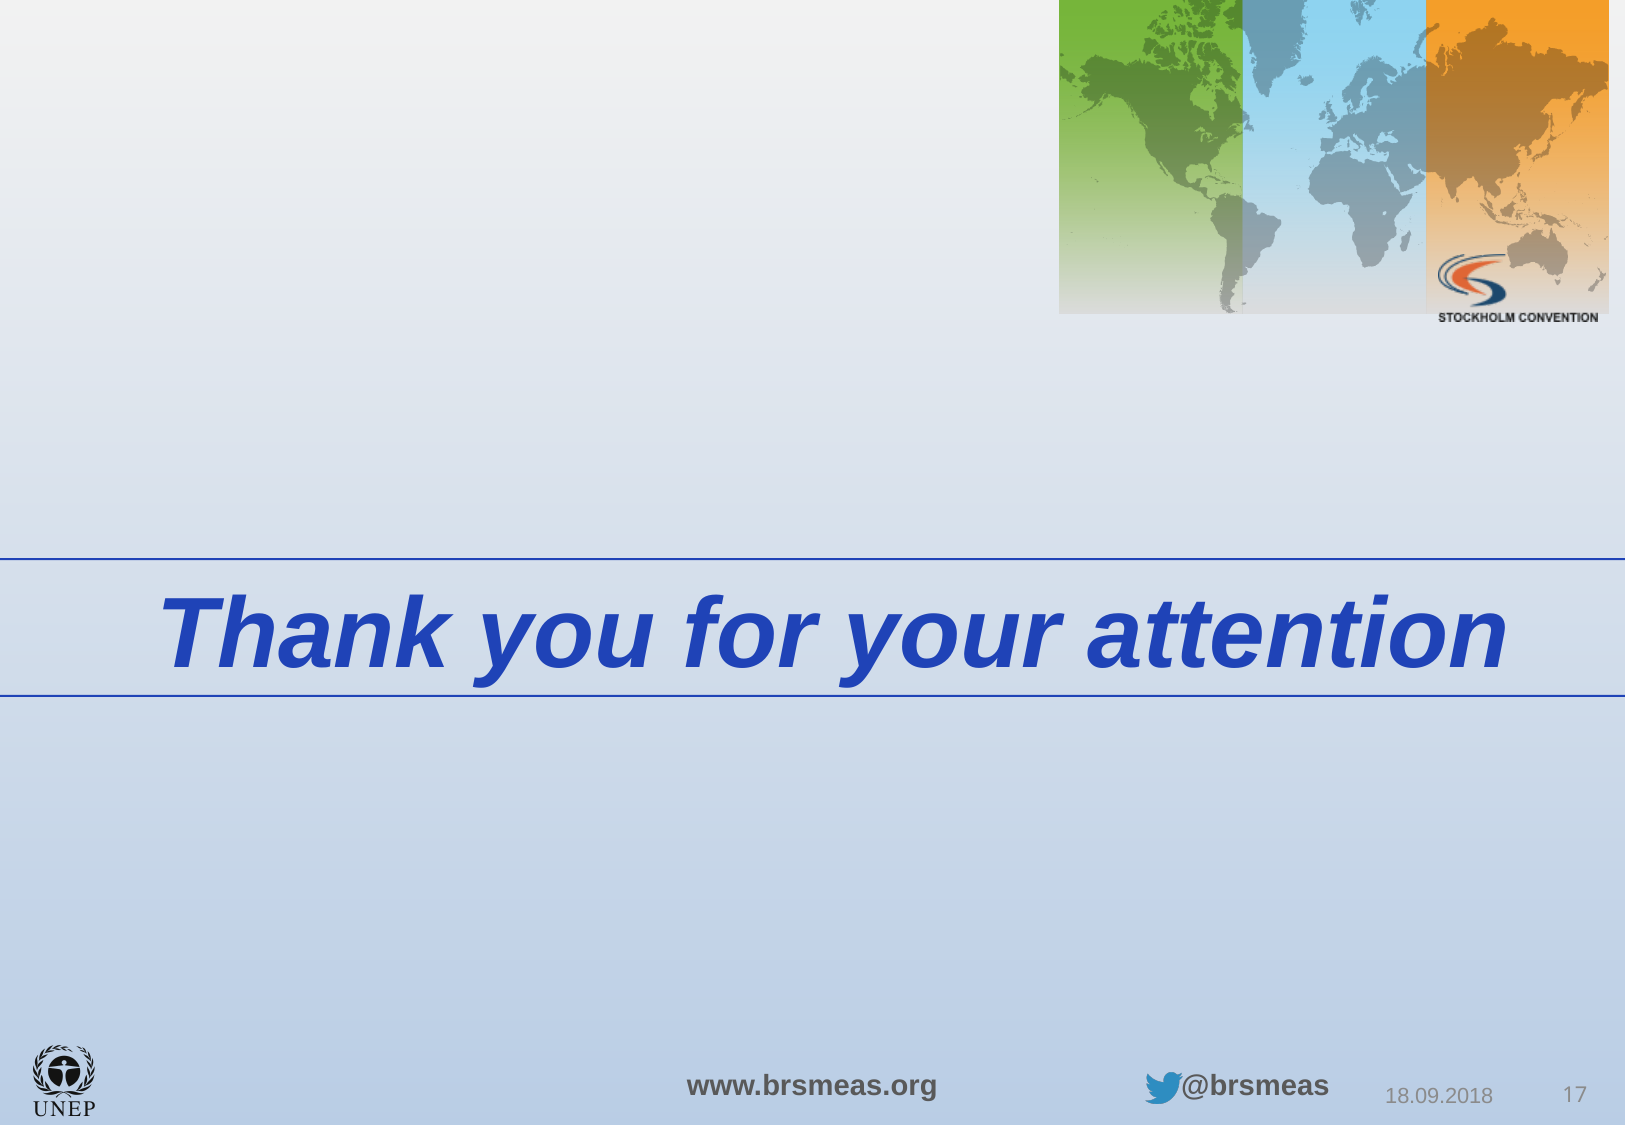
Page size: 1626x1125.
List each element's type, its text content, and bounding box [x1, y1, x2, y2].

picture [33, 1045, 95, 1125]
text_box Thank you for your attention [121, 560, 1545, 695]
picture [1059, 0, 1609, 322]
picture [1145, 1072, 1183, 1104]
